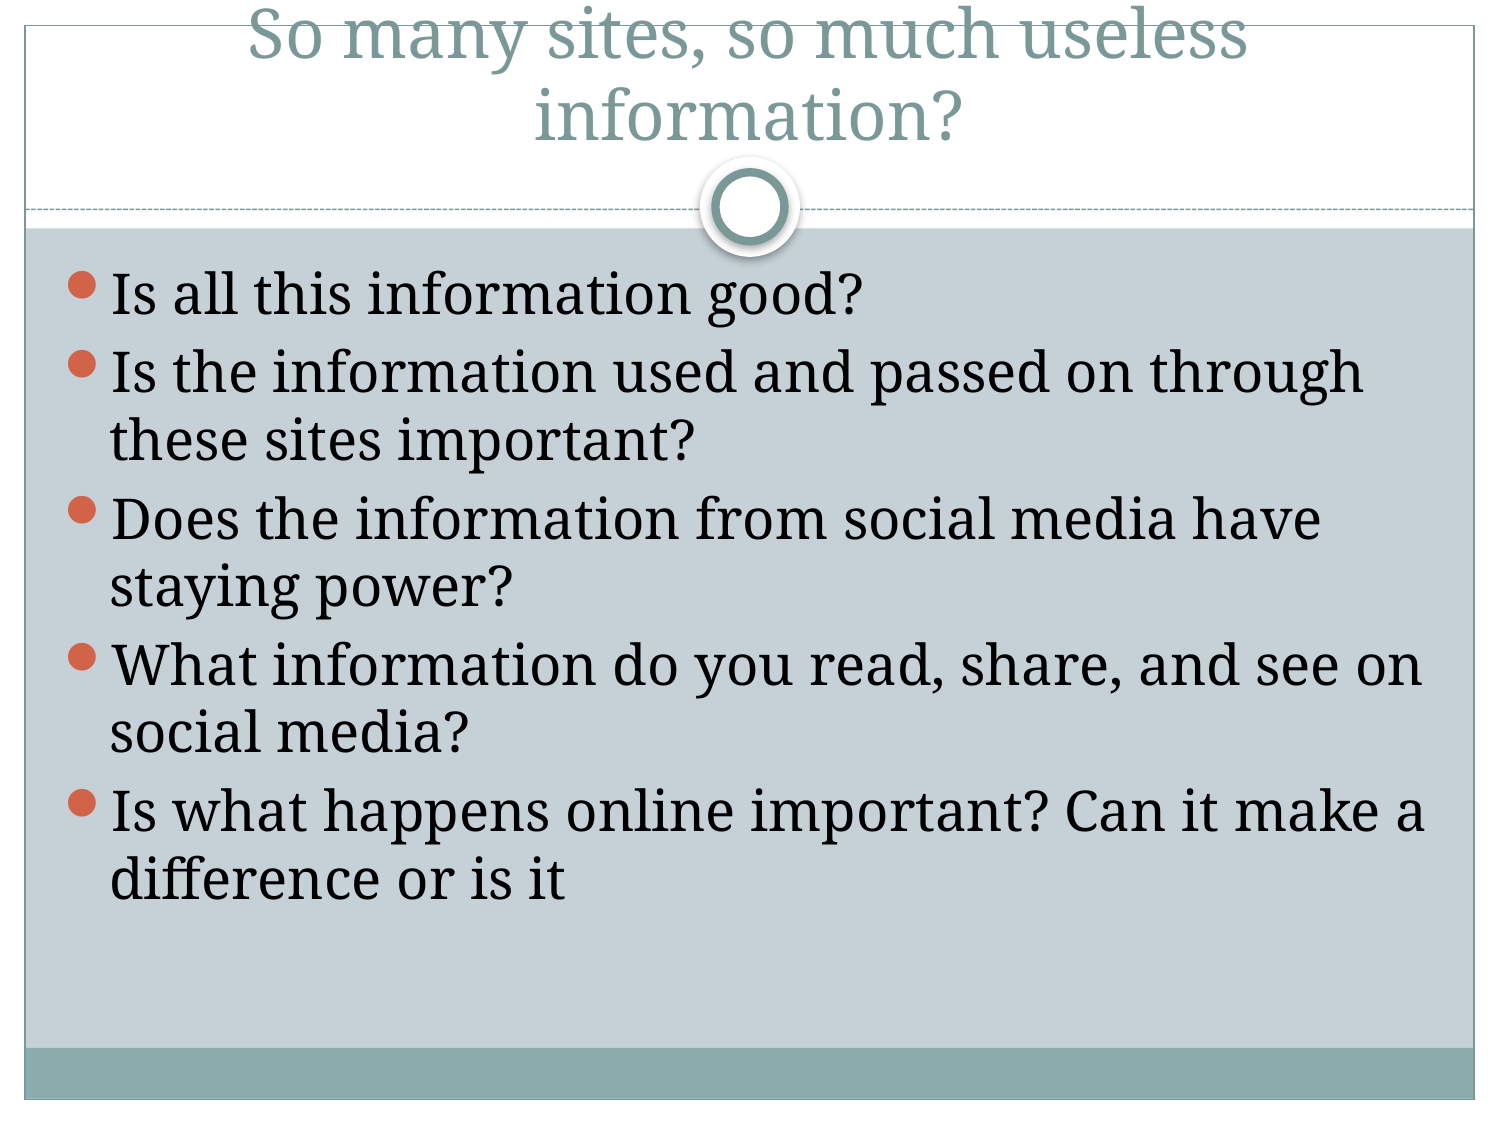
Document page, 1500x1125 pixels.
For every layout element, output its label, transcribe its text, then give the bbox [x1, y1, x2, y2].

title So many sites, so much useless information? [49, 37, 1450, 162]
list Is all this information good? Is the information used and passed on through these sites important? Does the information from social media have staying power? What information do you read, share, and see on social media? Is what happens online important? Can it make a difference or is it [49, 250, 1445, 1001]
